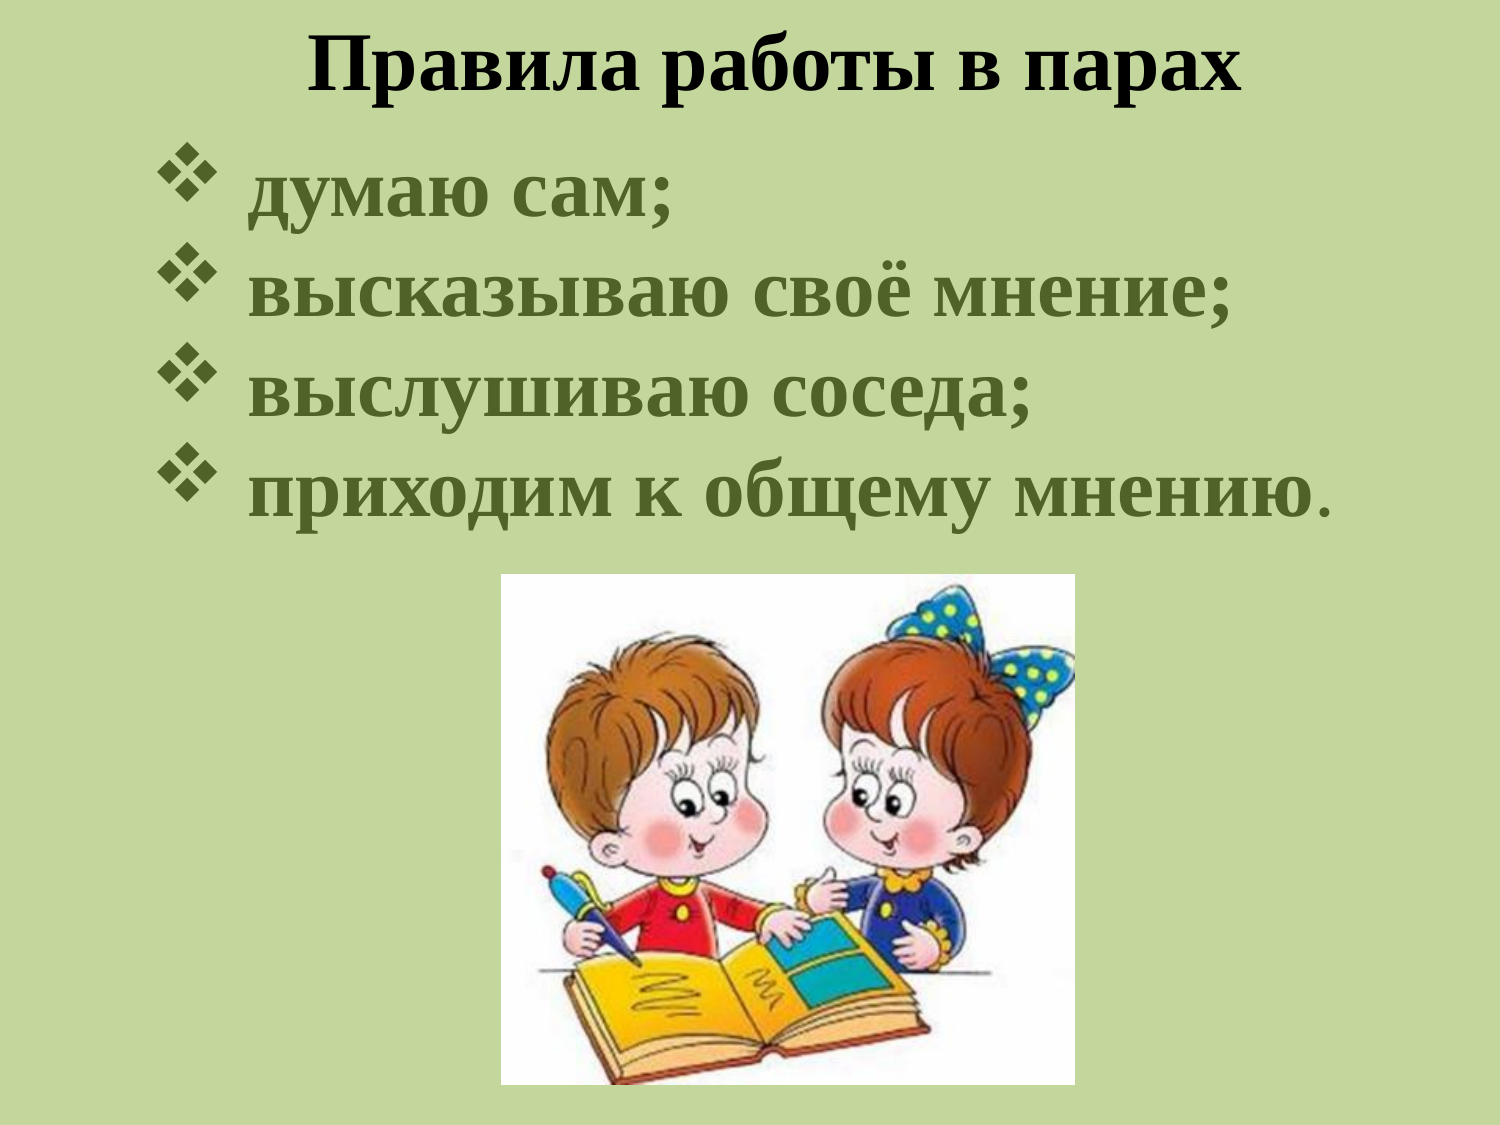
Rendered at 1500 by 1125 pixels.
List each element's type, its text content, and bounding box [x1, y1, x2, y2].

picture [501, 573, 1075, 1085]
text_box Правила работы в парах [182, 0, 1388, 115]
text_box думаю сам; высказываю своё мнение; выслушиваю соседа; приходим к общему мнению. [135, 125, 1376, 641]
